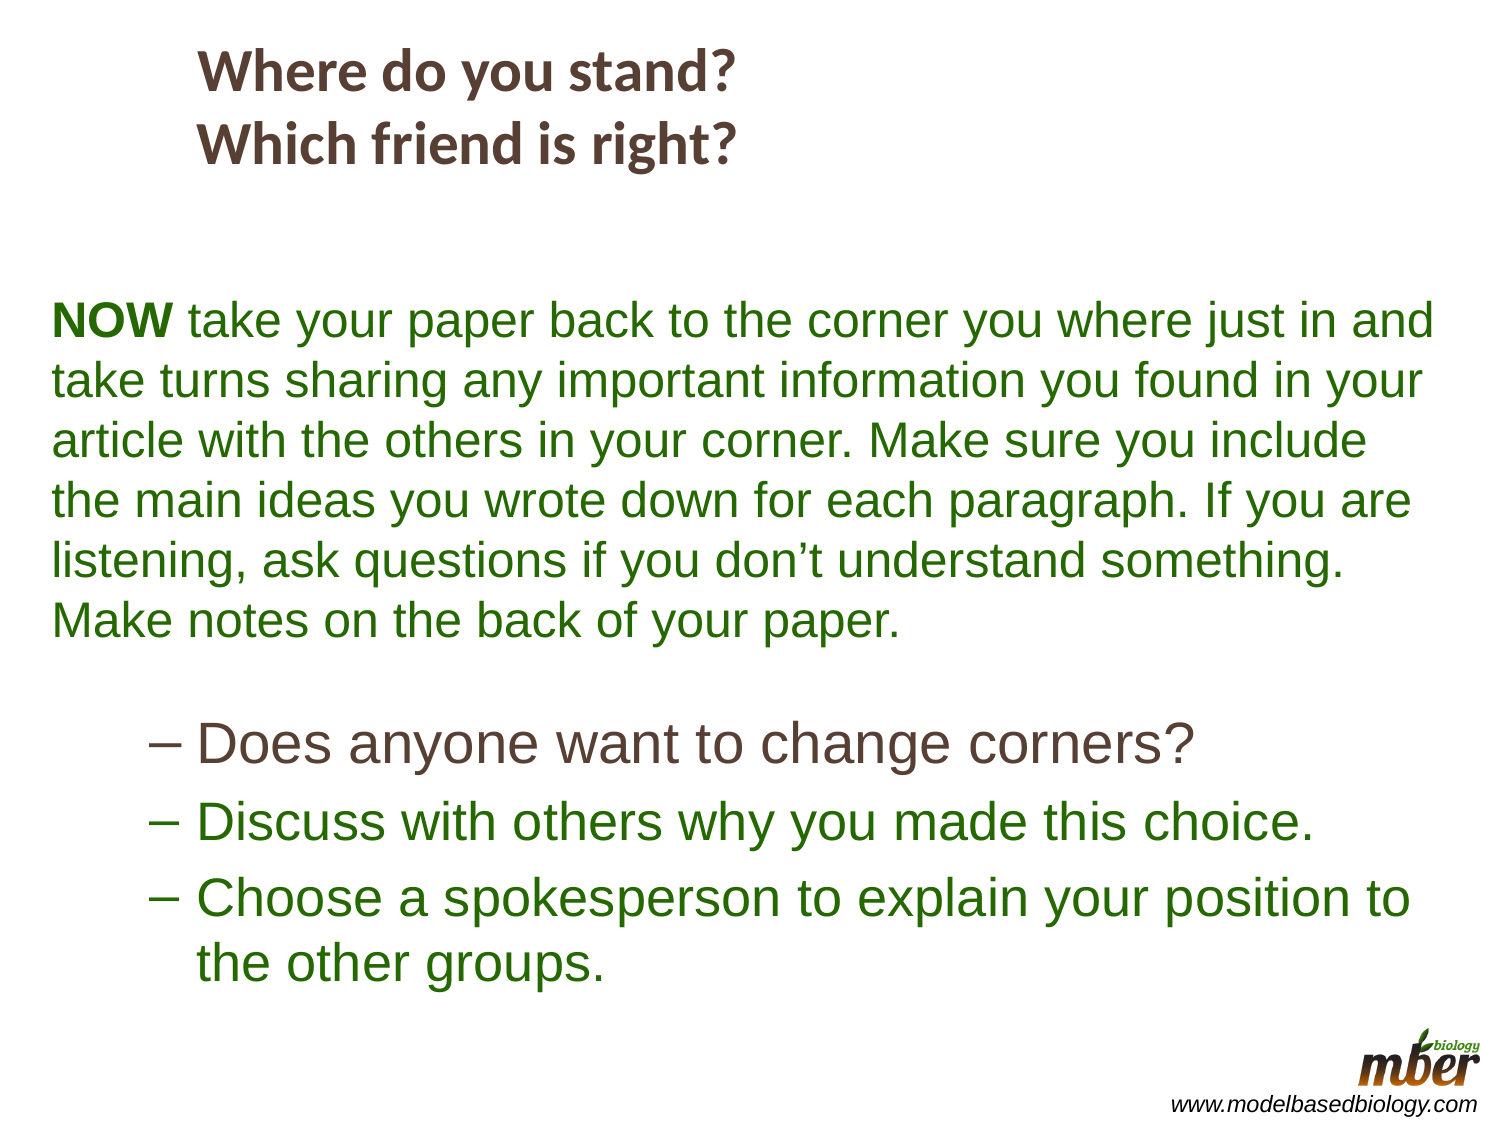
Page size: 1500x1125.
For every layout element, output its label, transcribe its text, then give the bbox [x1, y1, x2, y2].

text_box NOW take your paper back to the corner you where just in and take turns sharing any important information you found in your article with the others in your corner. Make sure you include the main ideas you wrote down for each paragraph. If you are listening, ask questions if you don’t understand something. Make notes on the back of your paper. [36, 280, 1467, 656]
list Does anyone want to change corners? Discuss with others why you made this choice. Choose a spokesperson to explain your position to the other groups. [59, 697, 1444, 1103]
title Where do you stand? Which friend is right? [0, 22, 947, 186]
picture [1444, 1028, 1480, 1086]
